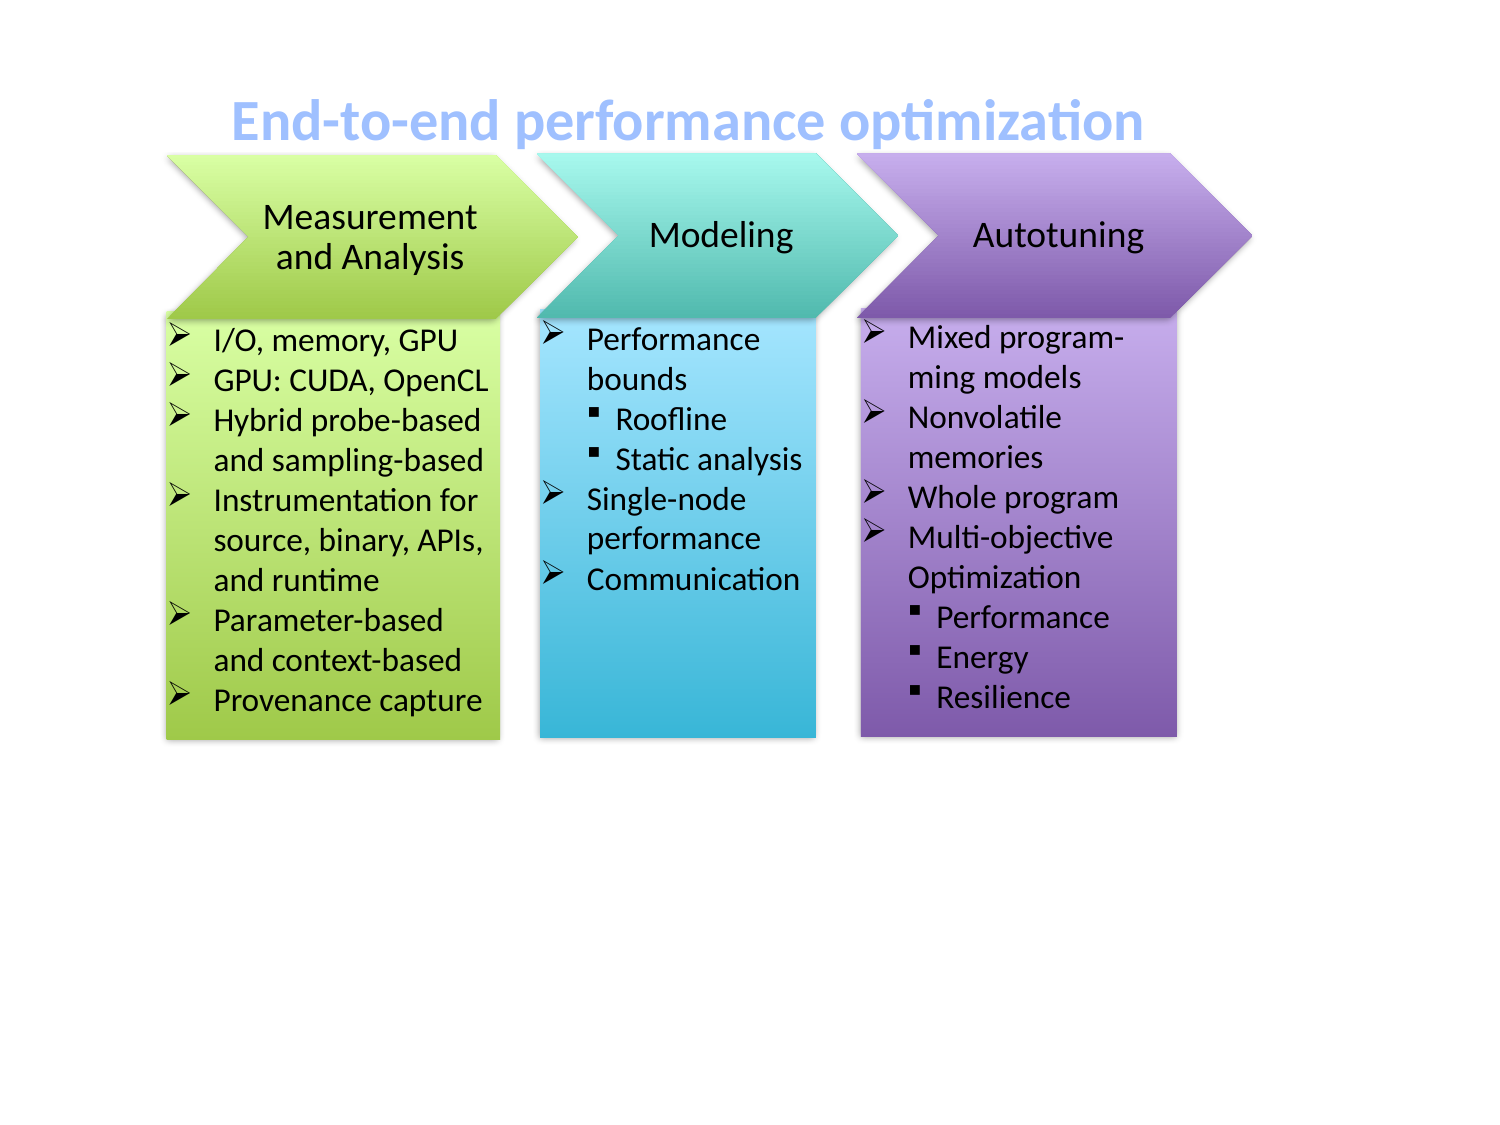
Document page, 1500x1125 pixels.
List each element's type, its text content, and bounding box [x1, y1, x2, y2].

text_box I/O, memory, GPU GPU: CUDA, OpenCL Hybrid probe-based and sampling-based Instrumentation for source, binary, APIs, and runtime Parameter-based and context-based Provenance capture [166, 386, 501, 740]
text_box Performance bounds Roofline Static analysis Single-node performance Communication [540, 387, 816, 738]
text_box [166, 92, 1253, 379]
text_box Mixed program-ming models Nonvolatile memories Whole program Multi-objective Optimization Performance Energy Resilience [860, 387, 1177, 737]
text_box End-to-end performance optimization [138, 74, 1239, 159]
